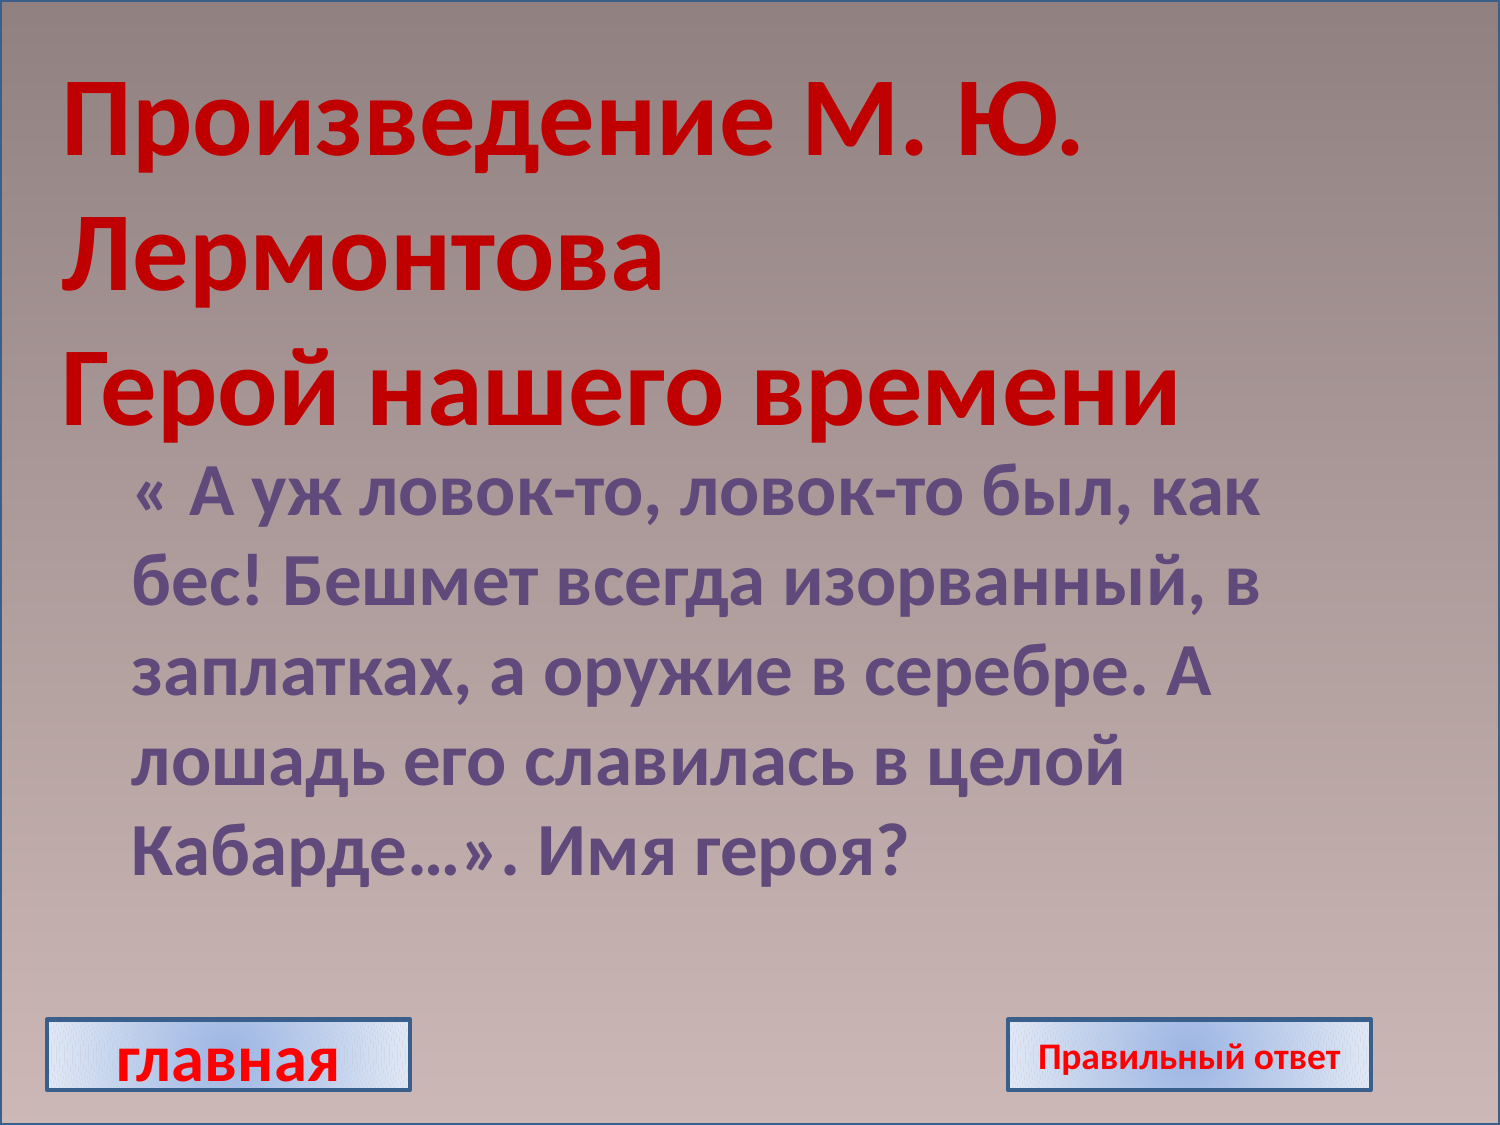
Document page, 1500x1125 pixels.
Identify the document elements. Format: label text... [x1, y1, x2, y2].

text_box « А уж ловок-то, ловок-то был, как бес! Бешмет всегда изорванный, в заплатках, а оружие в серебре. А лошадь его славилась в целой Кабарде…». Имя героя? [117, 591, 1289, 944]
text_box главная [45, 1017, 412, 1092]
text_box Произведение М. Ю. Лермонтова Герой нашего времени [46, 35, 1442, 591]
text_box Правильный ответ [1006, 1017, 1373, 1092]
text_box [0, 0, 1500, 1125]
